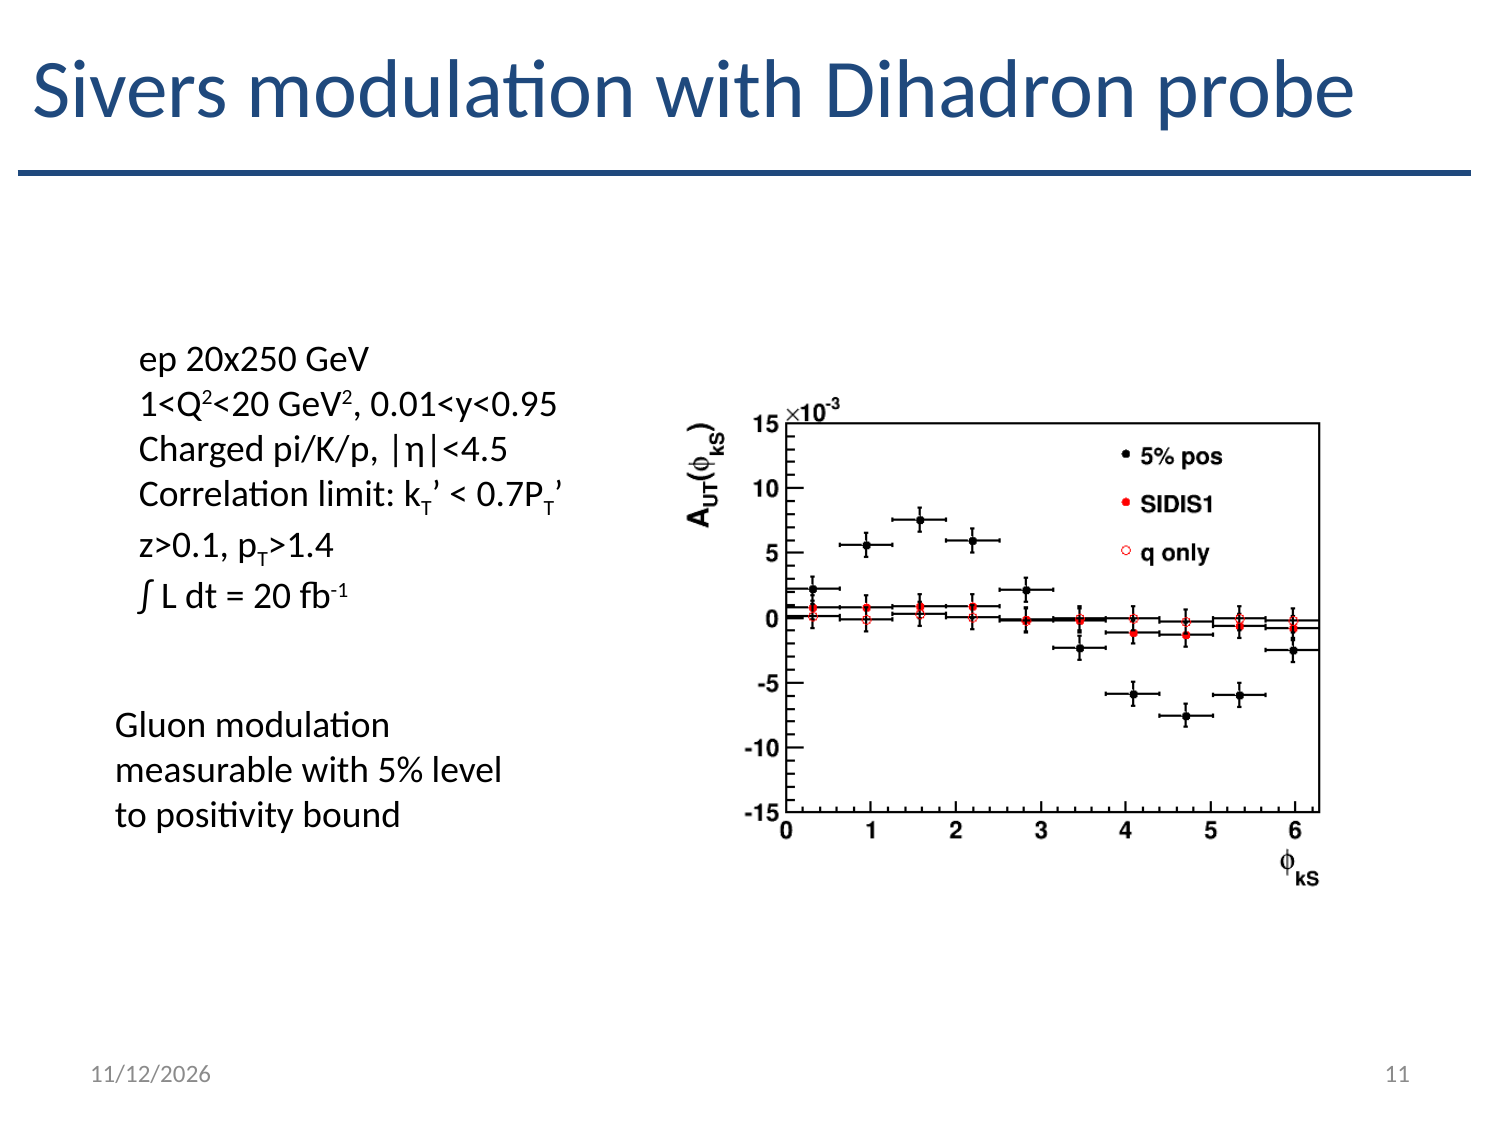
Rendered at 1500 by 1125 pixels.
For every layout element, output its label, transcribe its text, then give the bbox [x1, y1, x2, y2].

text_box ep 20x250 GeV 1<Q2<20 GeV2, 0.01<y<0.95 Charged pi/K/p, |η|<4.5 Correlation limit: kT’ < 0.7PT’ z>0.1, pT>1.4 ∫ L dt = 20 fb-1 [123, 326, 798, 624]
picture [678, 385, 1363, 891]
slide_number 11 [1074, 1042, 1425, 1103]
text_box Gluon modulation measurable with 5% level to positivity bound [100, 692, 550, 843]
title Sivers modulation with Dihadron probe [17, 7, 1483, 161]
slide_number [75, 1042, 425, 1103]
